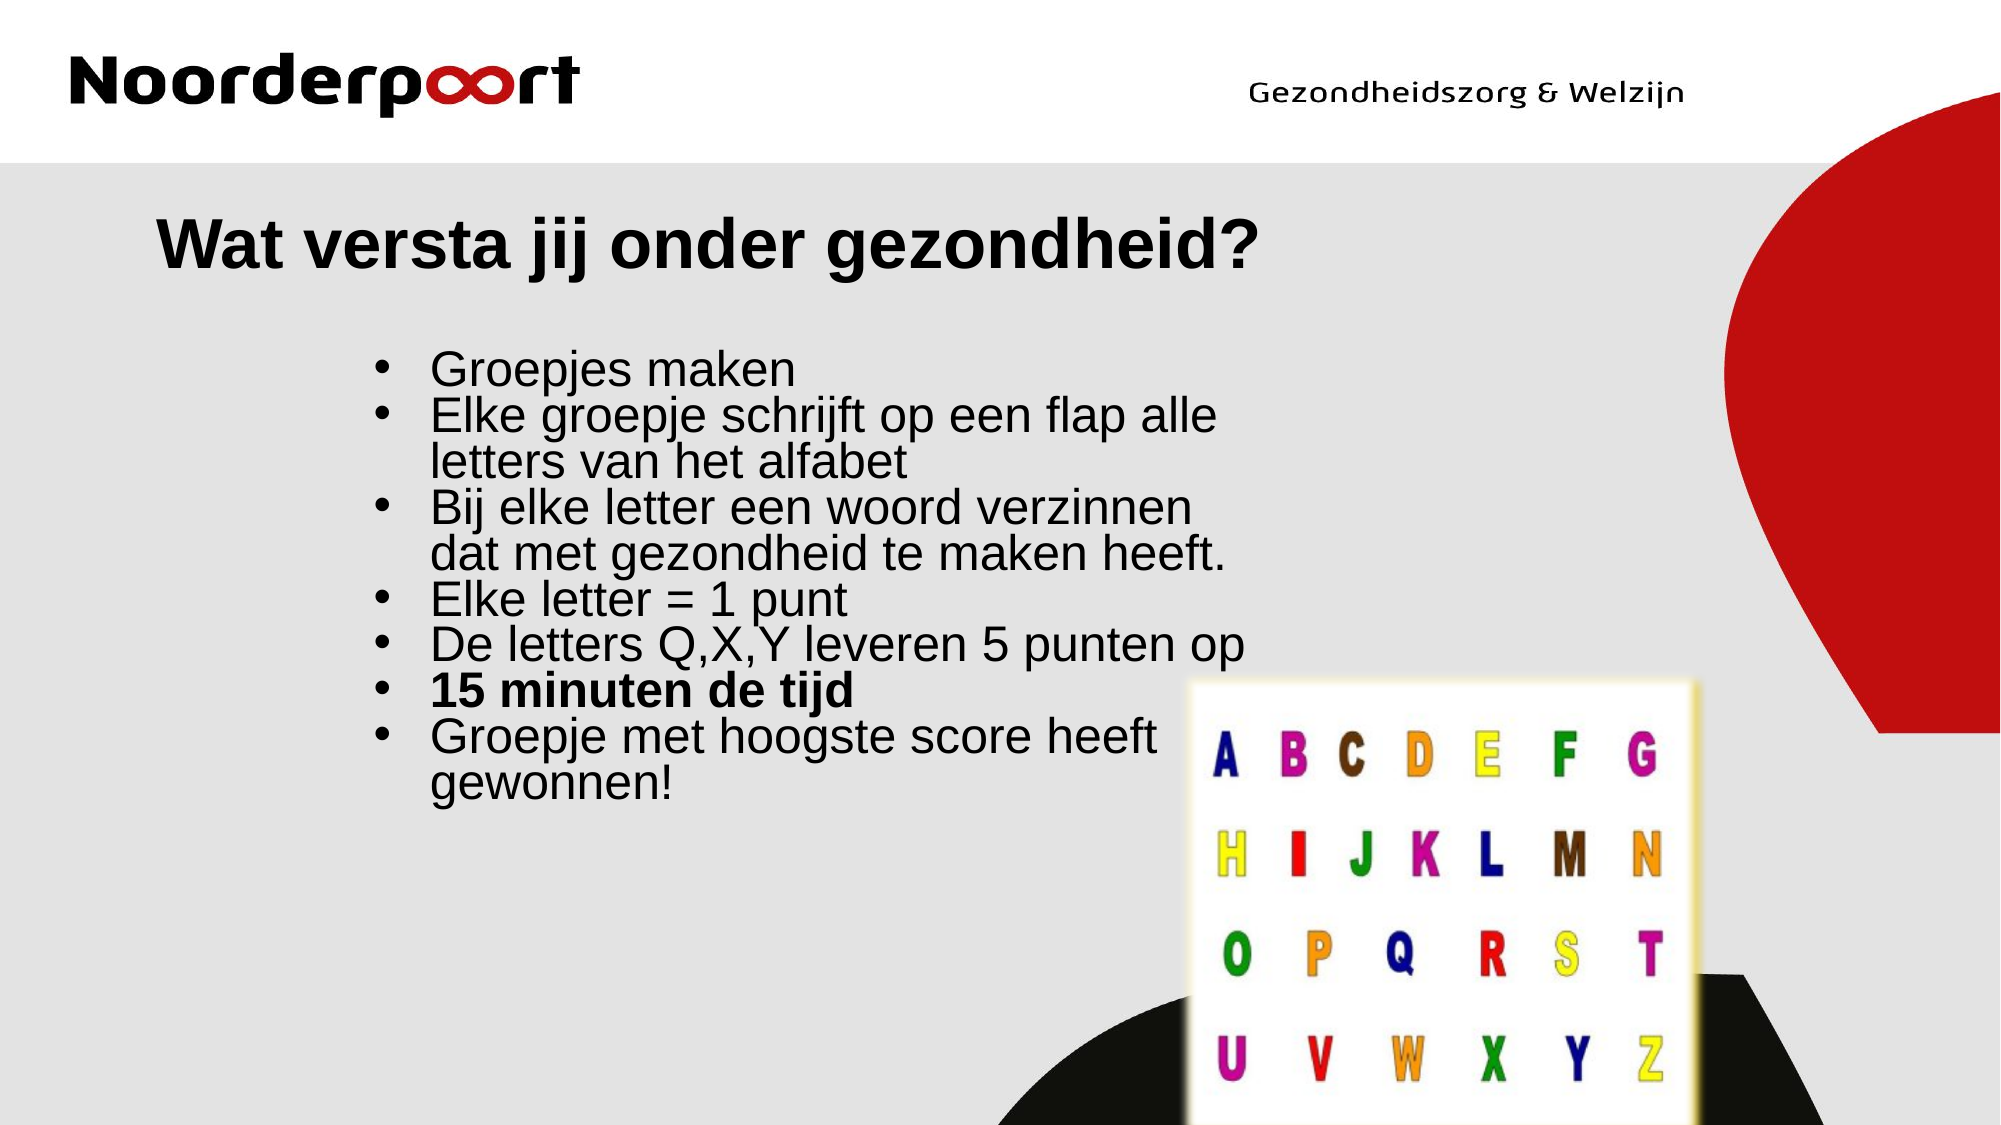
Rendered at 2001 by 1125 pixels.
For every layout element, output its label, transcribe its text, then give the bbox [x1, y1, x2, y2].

list Groepjes maken Elke groepje schrijft op een flap alle letters van het alfabet Bij elke letter een woord verzinnen dat met gezondheid te maken heeft. Elke letter = 1 punt De letters Q,X,Y leveren 5 punten op 15 minuten de tijd Groepje met hoogste score heeft gewonnen! [358, 343, 1284, 927]
picture [0, 0, 2001, 1125]
title Wat versta jij onder gezondheid? [141, 187, 1720, 294]
